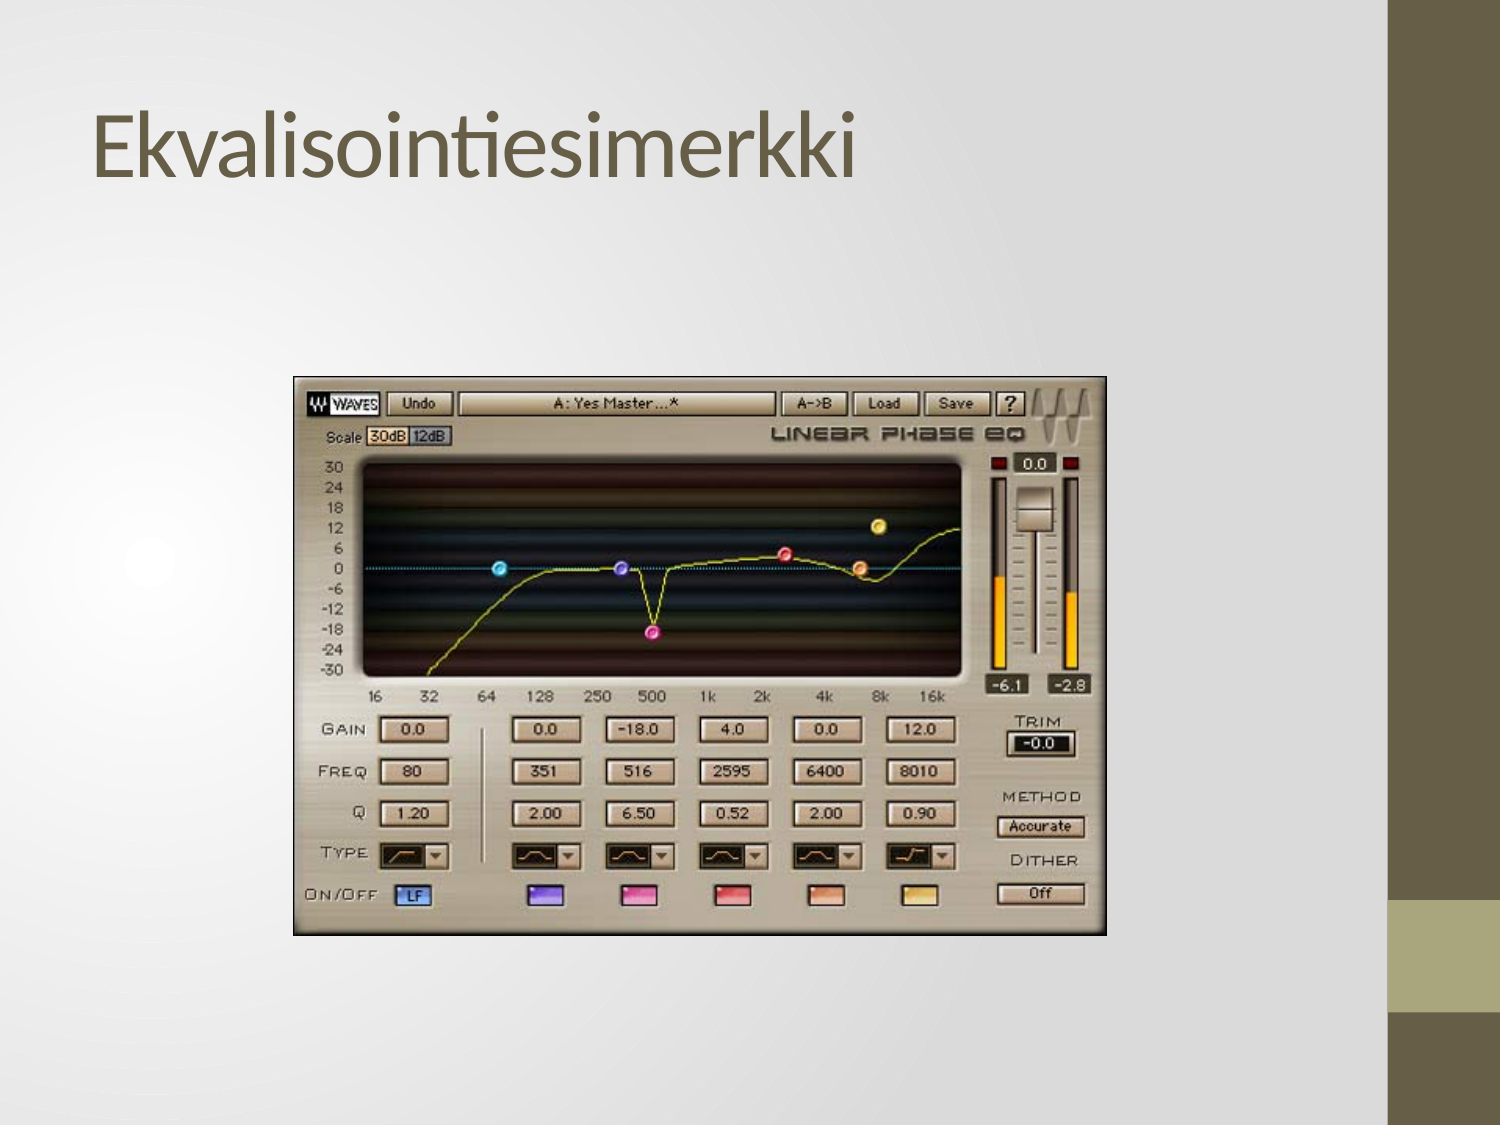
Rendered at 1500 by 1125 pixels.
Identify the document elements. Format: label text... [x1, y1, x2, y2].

title Ekvalisointiesimerkki [75, 45, 1325, 233]
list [293, 375, 1107, 937]
